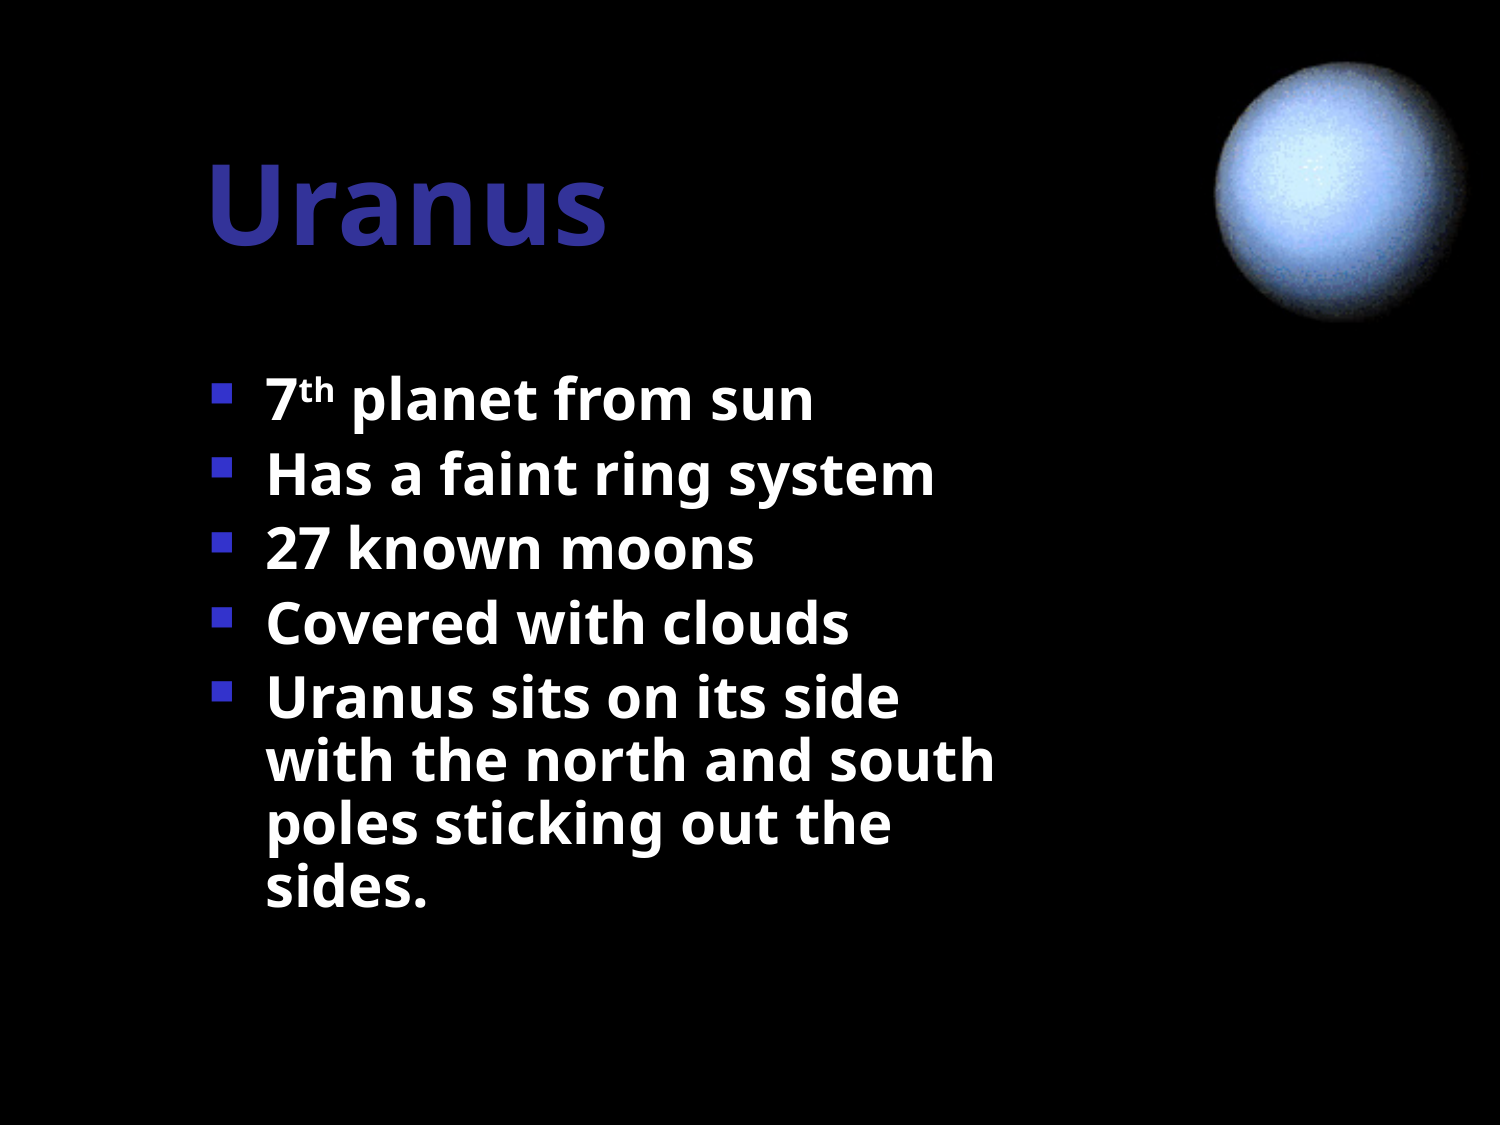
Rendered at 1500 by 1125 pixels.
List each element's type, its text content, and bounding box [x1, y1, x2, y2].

list 7th planet from sun Has a faint ring system 27 known moons Covered with clouds Uranus sits on its side with the north and south poles sticking out the sides. [193, 362, 1026, 1007]
picture [1149, 0, 1500, 351]
title Uranus [188, 34, 1144, 276]
